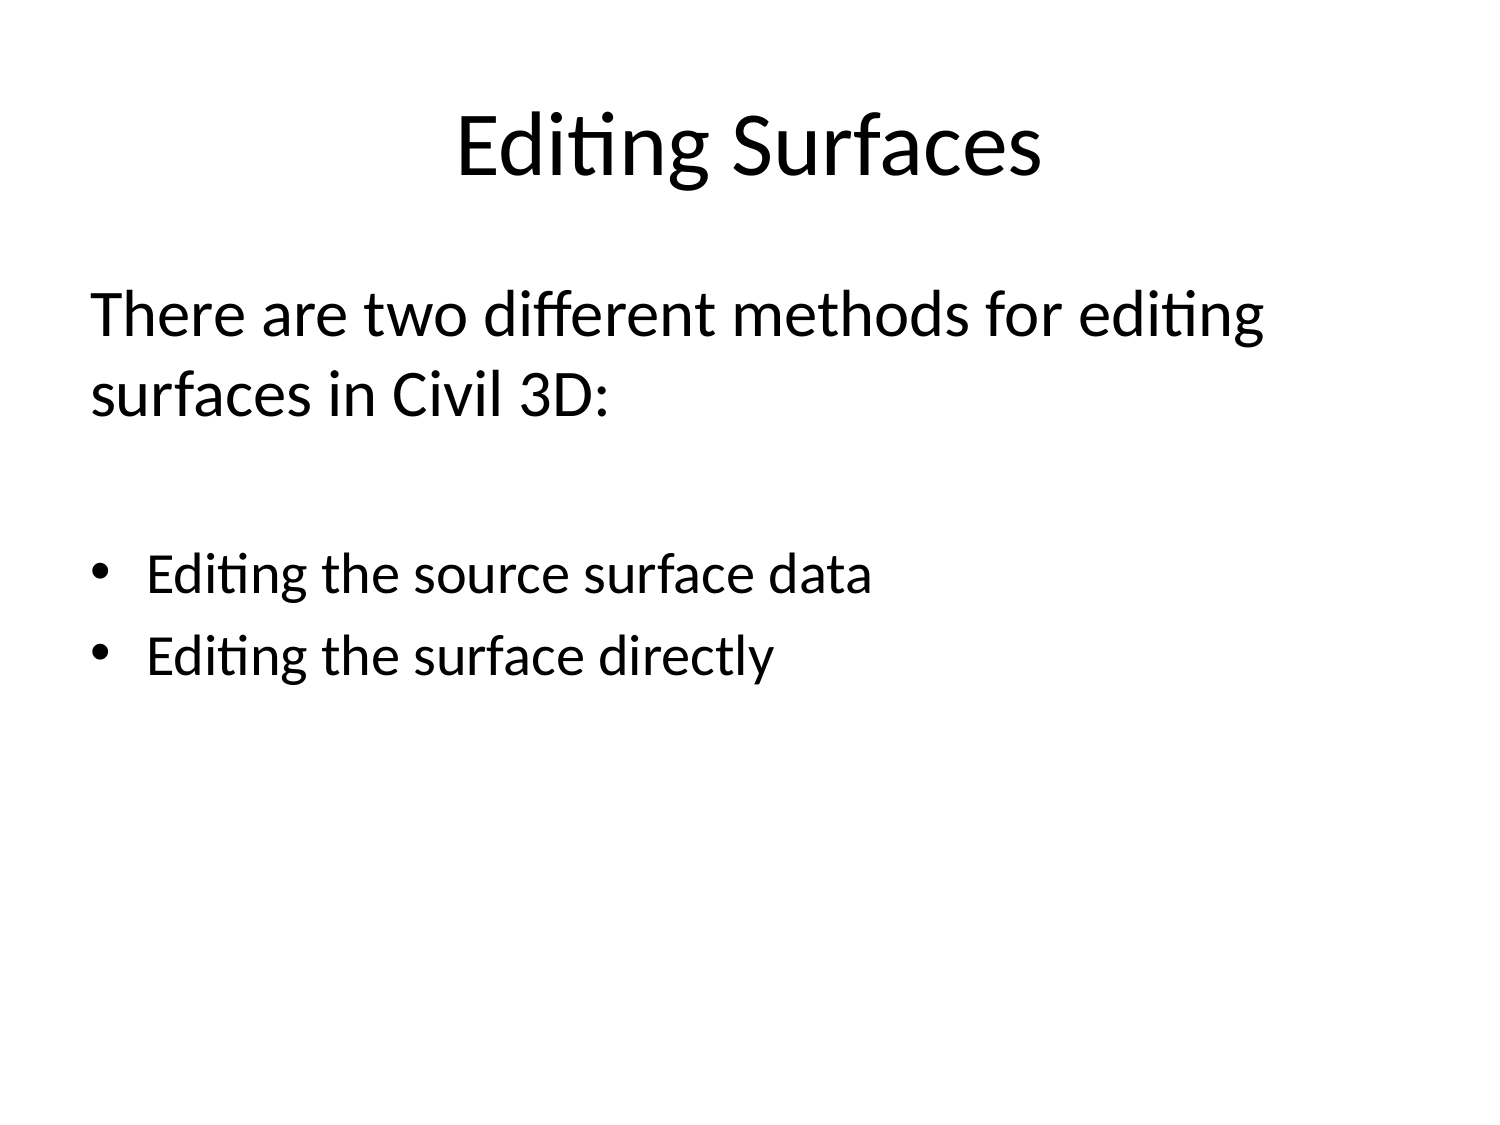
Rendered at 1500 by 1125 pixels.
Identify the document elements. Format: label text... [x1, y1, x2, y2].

title Editing Surfaces [75, 45, 1425, 233]
list There are two different methods for editing surfaces in Civil 3D: Editing the source surface data Editing the surface directly [75, 262, 1425, 1005]
